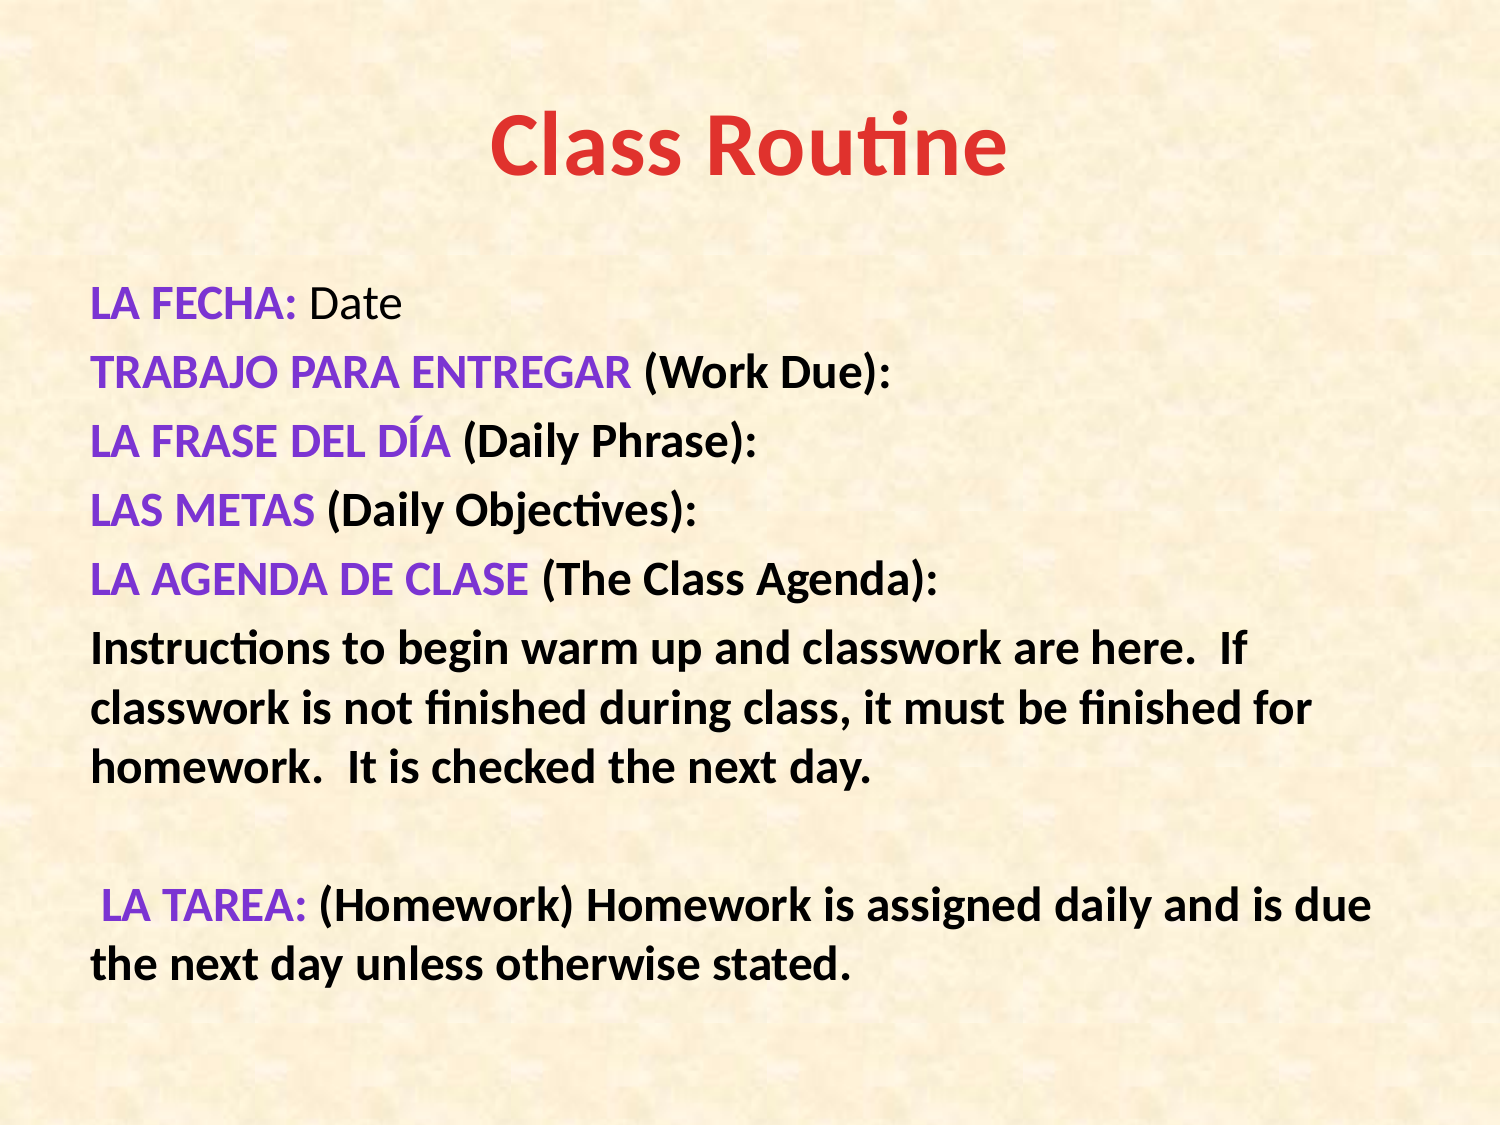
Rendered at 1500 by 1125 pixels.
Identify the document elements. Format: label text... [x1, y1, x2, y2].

list La Fecha: Date Trabajo para Entregar (Work Due): La Frase del Día (Daily Phrase): Las Metas (Daily Objectives): La Agenda de Clase (The Class Agenda): Instructions to begin warm up and classwork are here. If classwork is not finished during class, it must be finished for homework. It is checked the next day. La Tarea: (Homework) Homework is assigned daily and is due the next day unless otherwise stated. [75, 262, 1425, 1005]
picture [0, 0, 1500, 1125]
title Class Routine [75, 45, 1425, 233]
